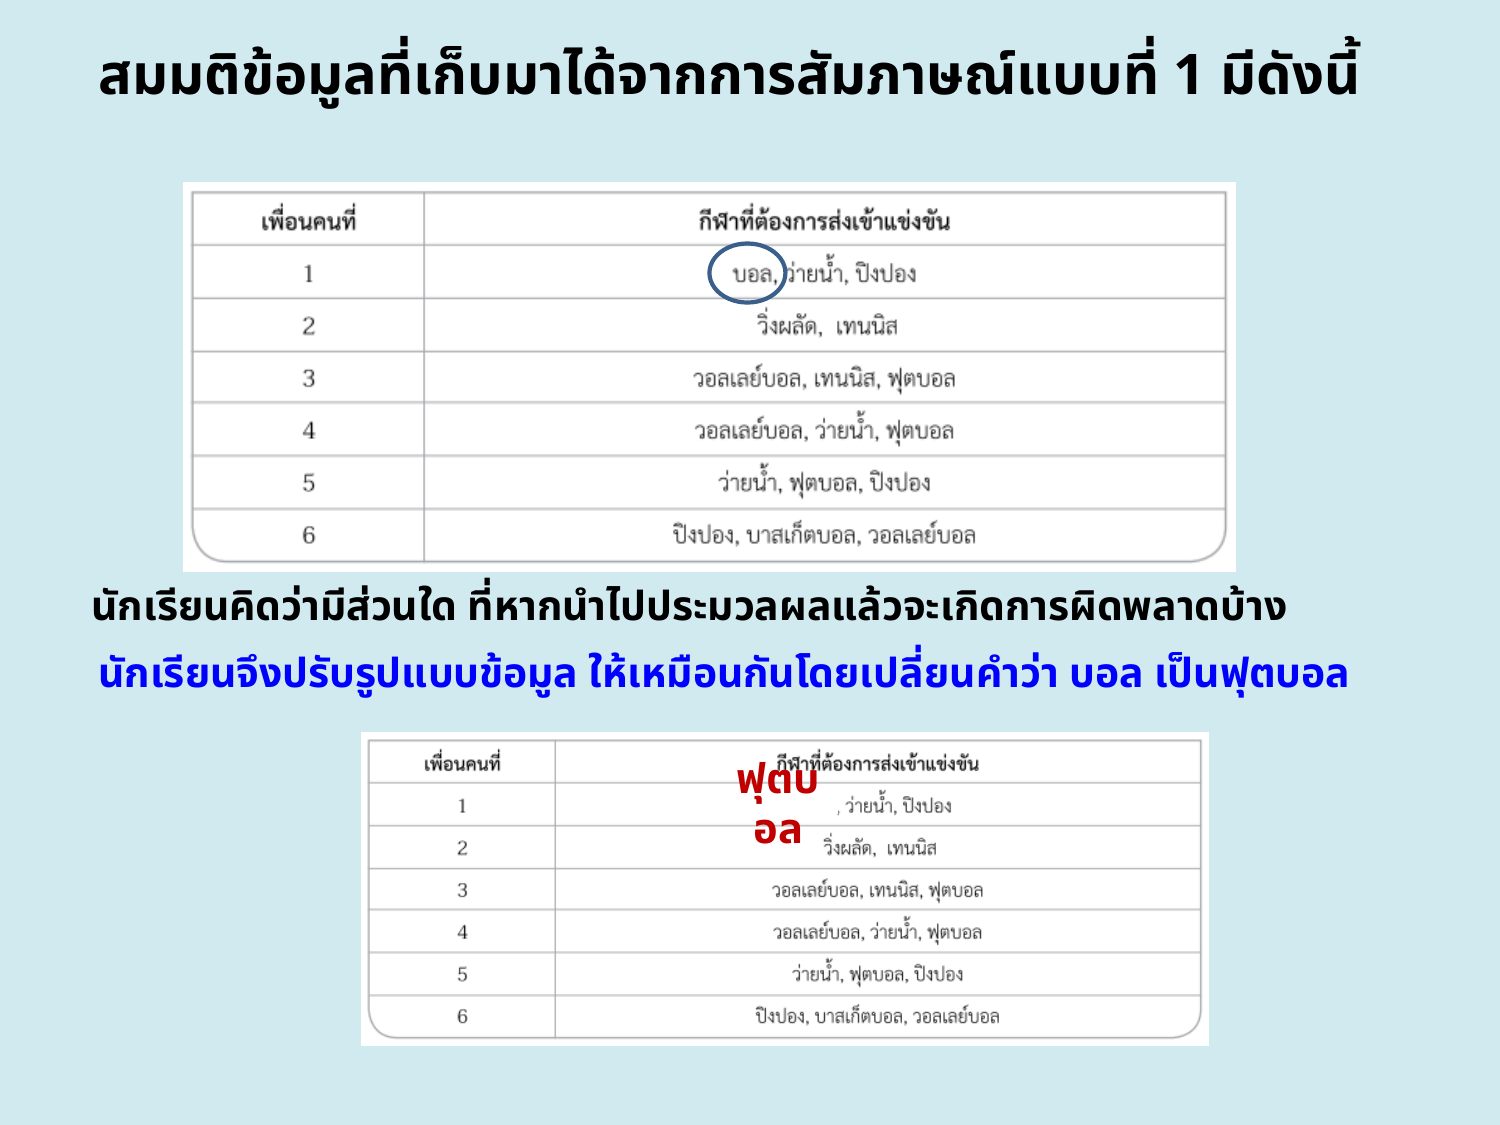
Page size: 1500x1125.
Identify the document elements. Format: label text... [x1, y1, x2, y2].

list สมมติข้อมูลที่เก็บมาได้จากการสัมภาษณ์แบบที่ 1 มีดังนี้ [83, 30, 1434, 154]
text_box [83, 639, 1434, 1047]
text_box นักเรียนคิดว่ามีส่วนใด ที่หากนำไปประมวลผลแล้วจะเกิดการผิดพลาดบ้าง [76, 572, 1427, 657]
picture [182, 182, 1237, 572]
